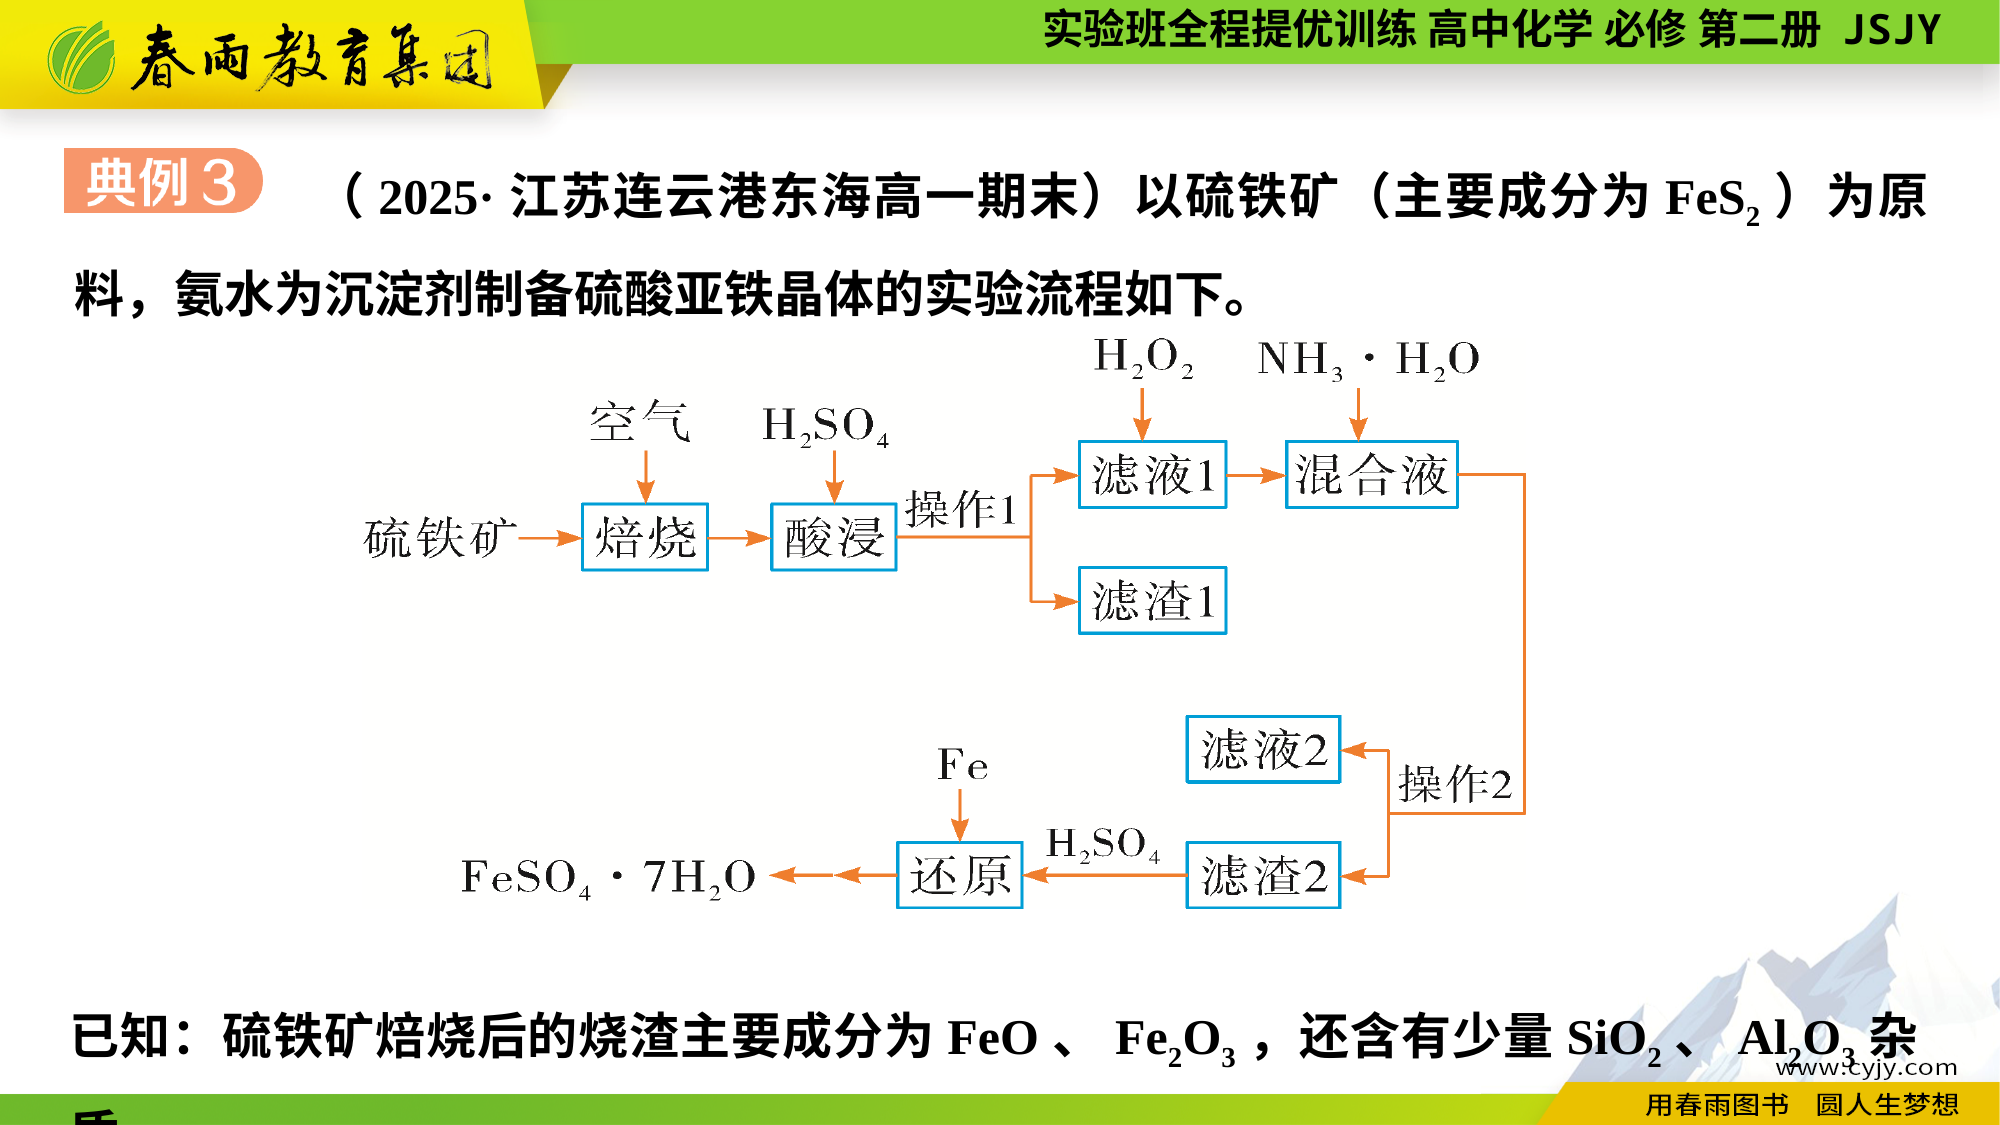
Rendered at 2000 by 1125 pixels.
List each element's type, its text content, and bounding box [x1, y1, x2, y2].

list （2025·江苏连云港东海高一期末）以硫铁矿（主要成分为FeS2）为原料，氨水为沉淀剂制备硫酸亚铁晶体的实验流程如下。 [59, 122, 1944, 400]
picture [0, 0, 2000, 1125]
text_box 已知：硫铁矿焙烧后的烧渣主要成分为FeO、Fe2O3，还含有少量SiO2、Al2O3杂质。 [54, 962, 1934, 1125]
